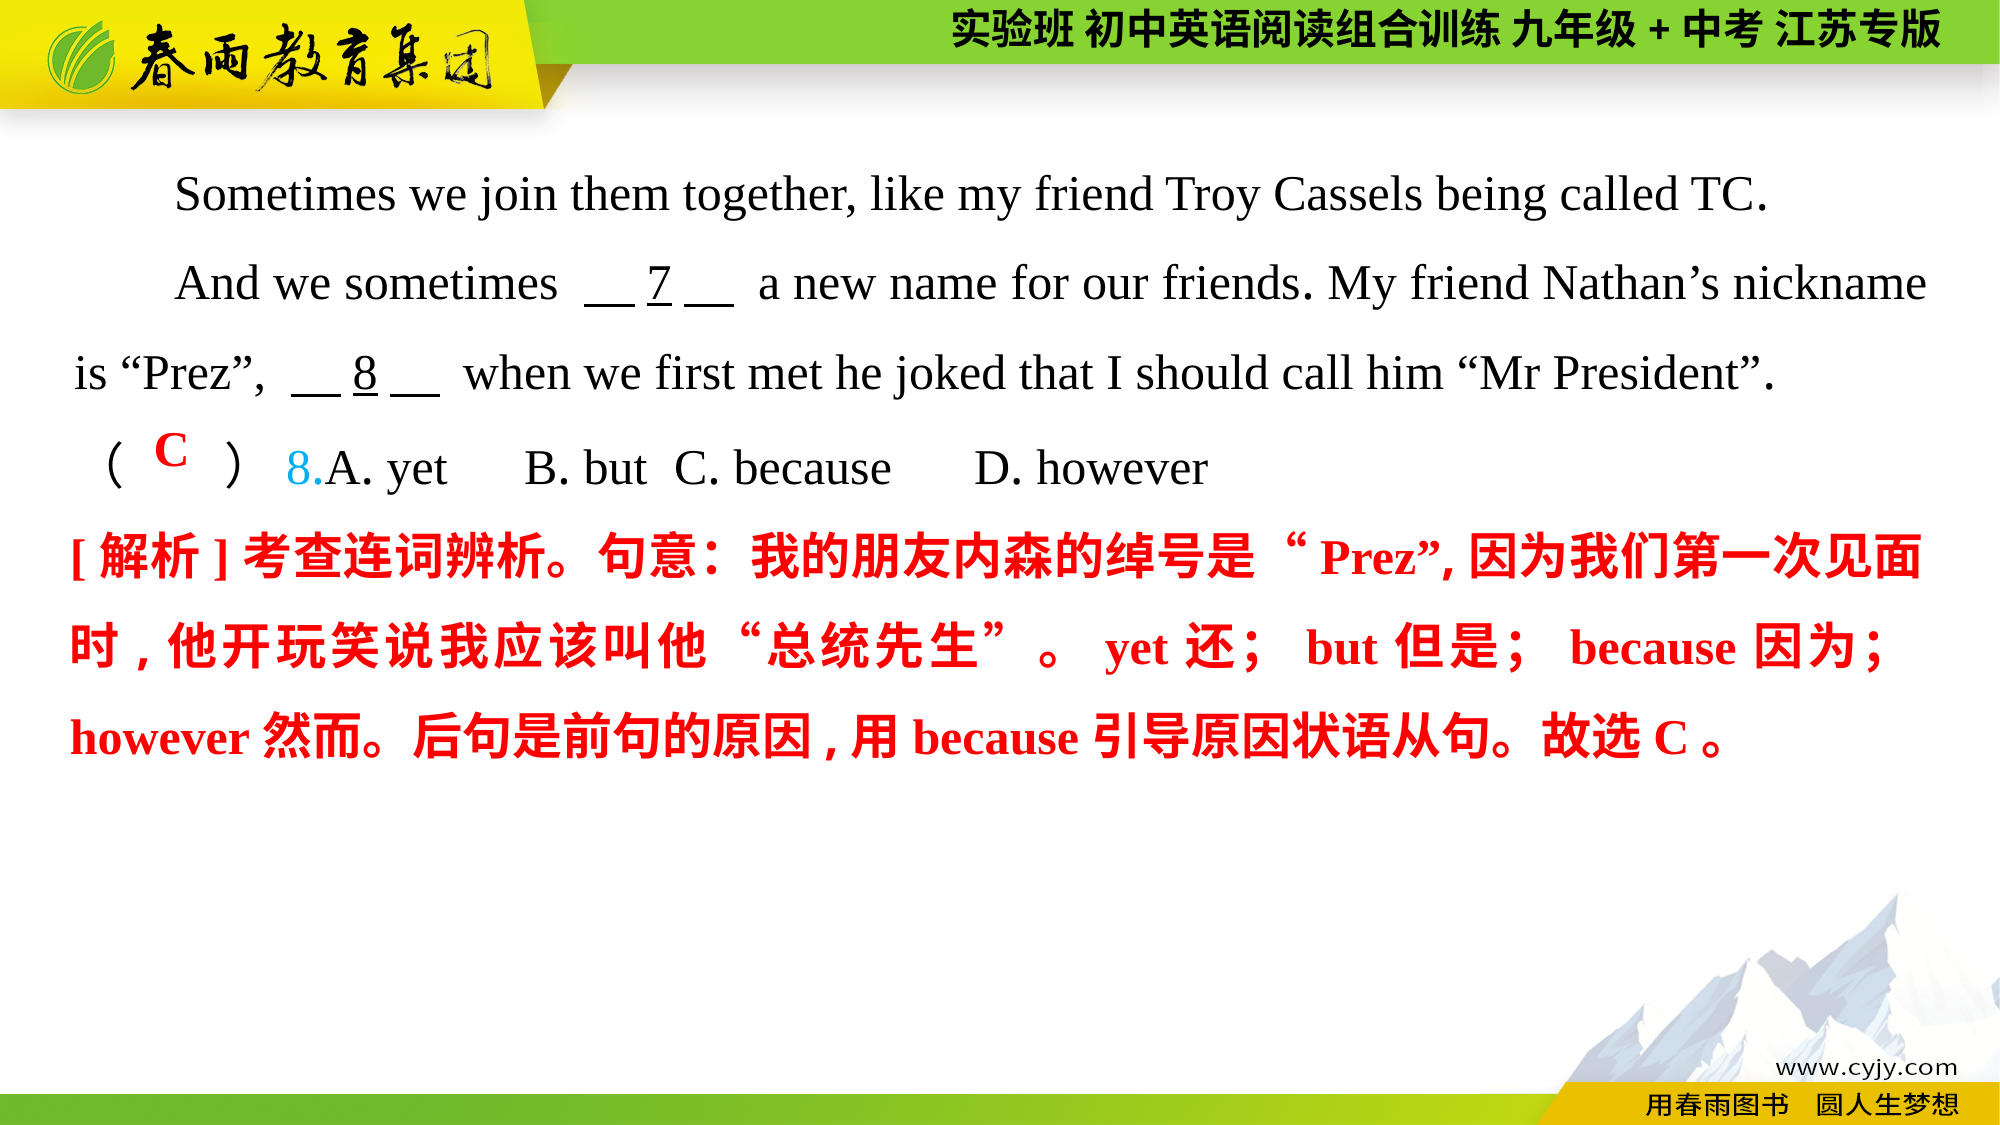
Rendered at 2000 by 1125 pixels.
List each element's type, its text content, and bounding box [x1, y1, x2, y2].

text_box （ ）8.A. yet B. but C. because D. however [59, 397, 1944, 502]
text_box [解析]考查连词辨析。句意：我的朋友内森的绰号是“Prez”,因为我们第一次见面时,他开玩笑说我应该叫他“总统先生”。yet还；but但是；because因为；however然而。后句是前句的原因,用because引导原因状语从句。故选C。 [54, 486, 1939, 772]
picture [0, 0, 2000, 1125]
text_box C [126, 408, 205, 484]
list Sometimes we join them together, like my friend Troy Cassels being called TC. And we sometimes 7 a new name for our friends. My friend Nathan’s nickname is “Prez”, 8 when we first met he joked that I should call him “Mr President”. [59, 122, 1944, 397]
